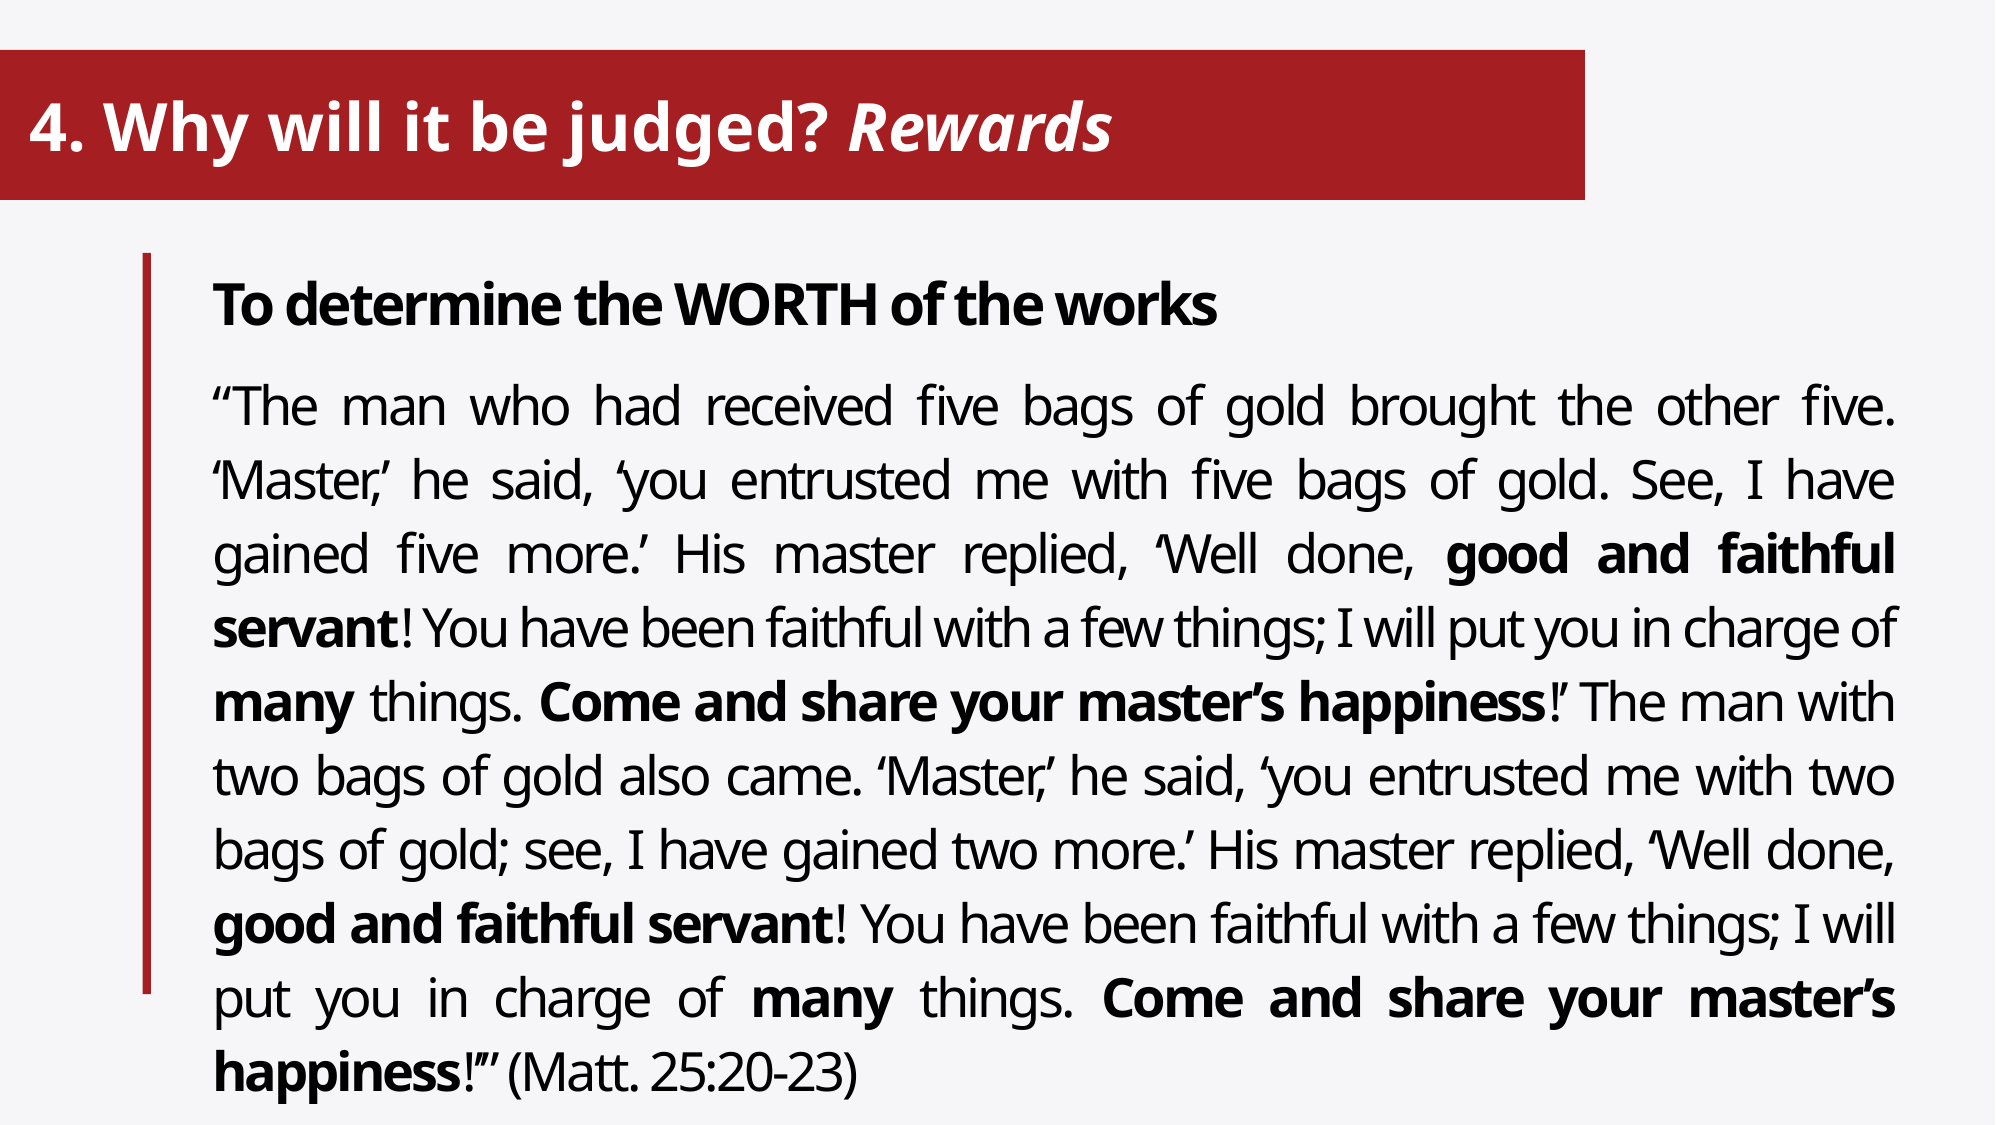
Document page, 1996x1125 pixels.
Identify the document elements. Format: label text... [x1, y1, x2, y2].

subtitle To determine the WORTH of the works “The man who had received five bags of gold brought the other five. ‘Master,’ he said, ‘you entrusted me with five bags of gold. See, I have gained five more.’ His master replied, ‘Well done, good and faithful servant! You have been faithful with a few things; I will put you in charge of many things. Come and share your master’s happiness!’ The man with two bags of gold also came. ‘Master,’ he said, ‘you entrusted me with two bags of gold; see, I have gained two more.’ His master replied, ‘Well done, good and faithful servant! You have been faithful with a few things; I will put you in charge of many things. Come and share your master’s happiness!’” (Matt. 25:20-23) [197, 249, 1910, 1000]
title 4. Why will it be judged? Rewards [14, 62, 1810, 188]
